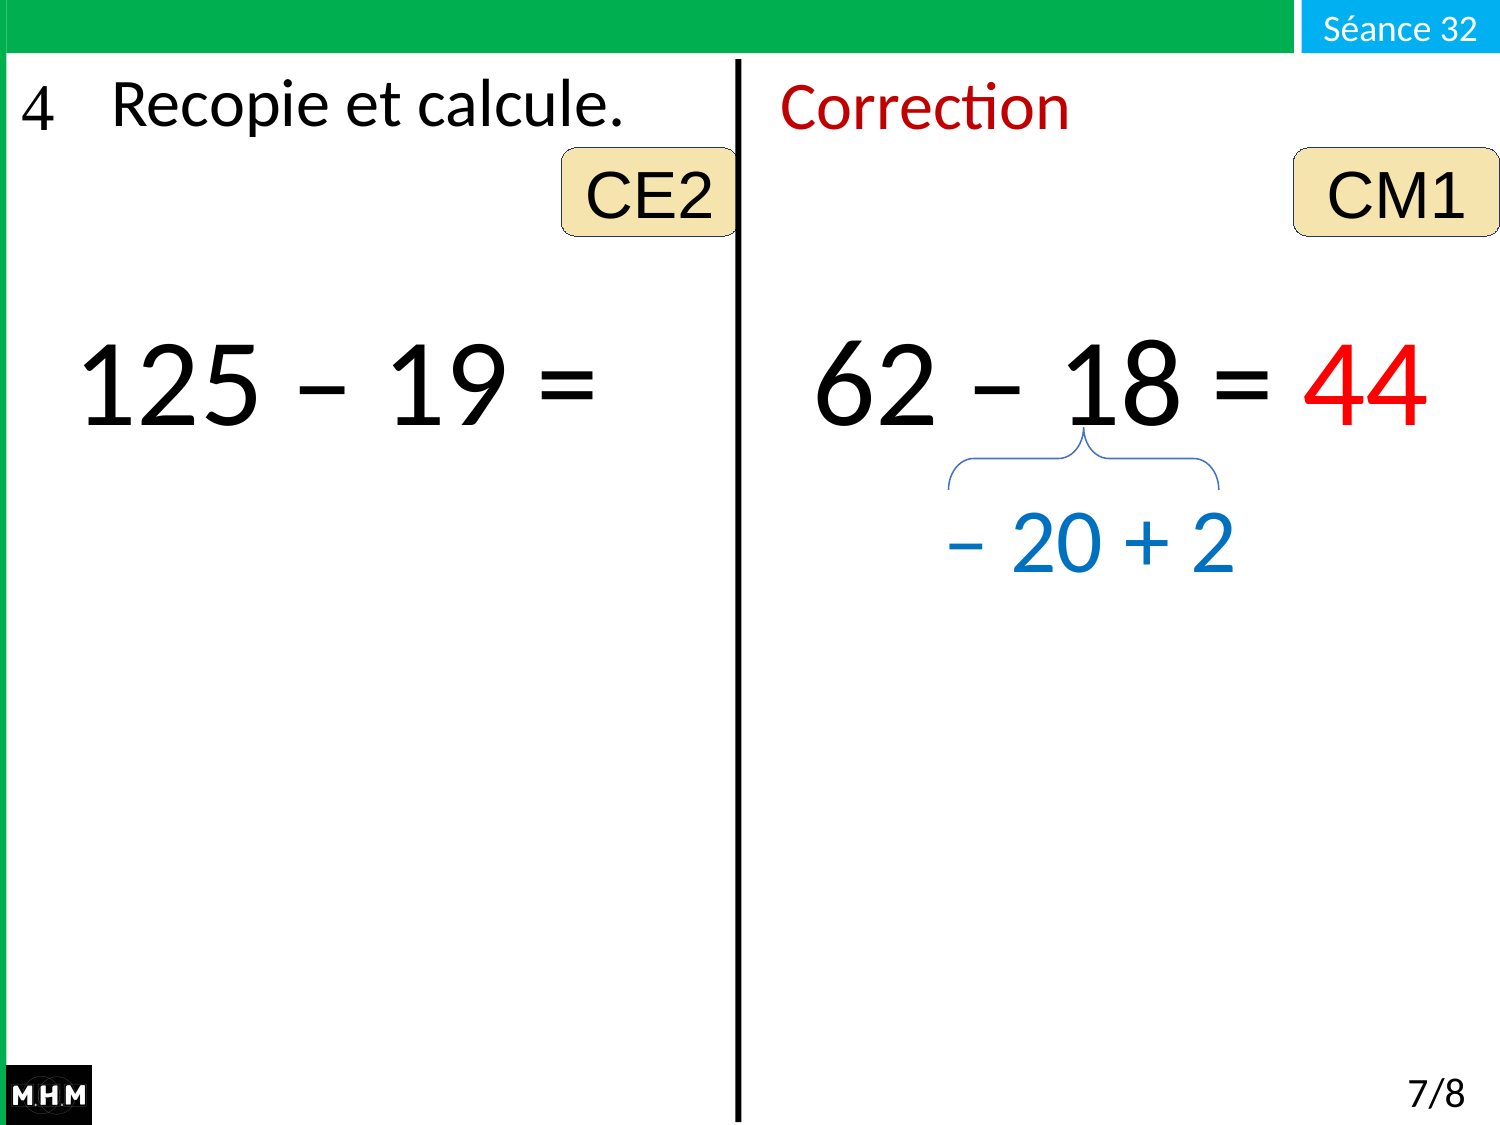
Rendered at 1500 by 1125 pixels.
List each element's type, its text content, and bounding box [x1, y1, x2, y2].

title Recopie et calcule. [739, 60, 1391, 149]
picture [6, 1065, 92, 1125]
text_box CE2 [561, 147, 738, 237]
text_box 125 – 19 = [59, 292, 633, 458]
text_box [947, 458, 1220, 491]
text_box CM1 [1293, 147, 1500, 237]
title Recopie et calcule. [96, 60, 738, 149]
text_box 62 – 18 = 44 [797, 292, 1458, 458]
list 7/8 [1373, 1064, 1500, 1125]
text_box – 20 + 2 [929, 473, 1309, 598]
text_box Correction [765, 62, 1309, 152]
